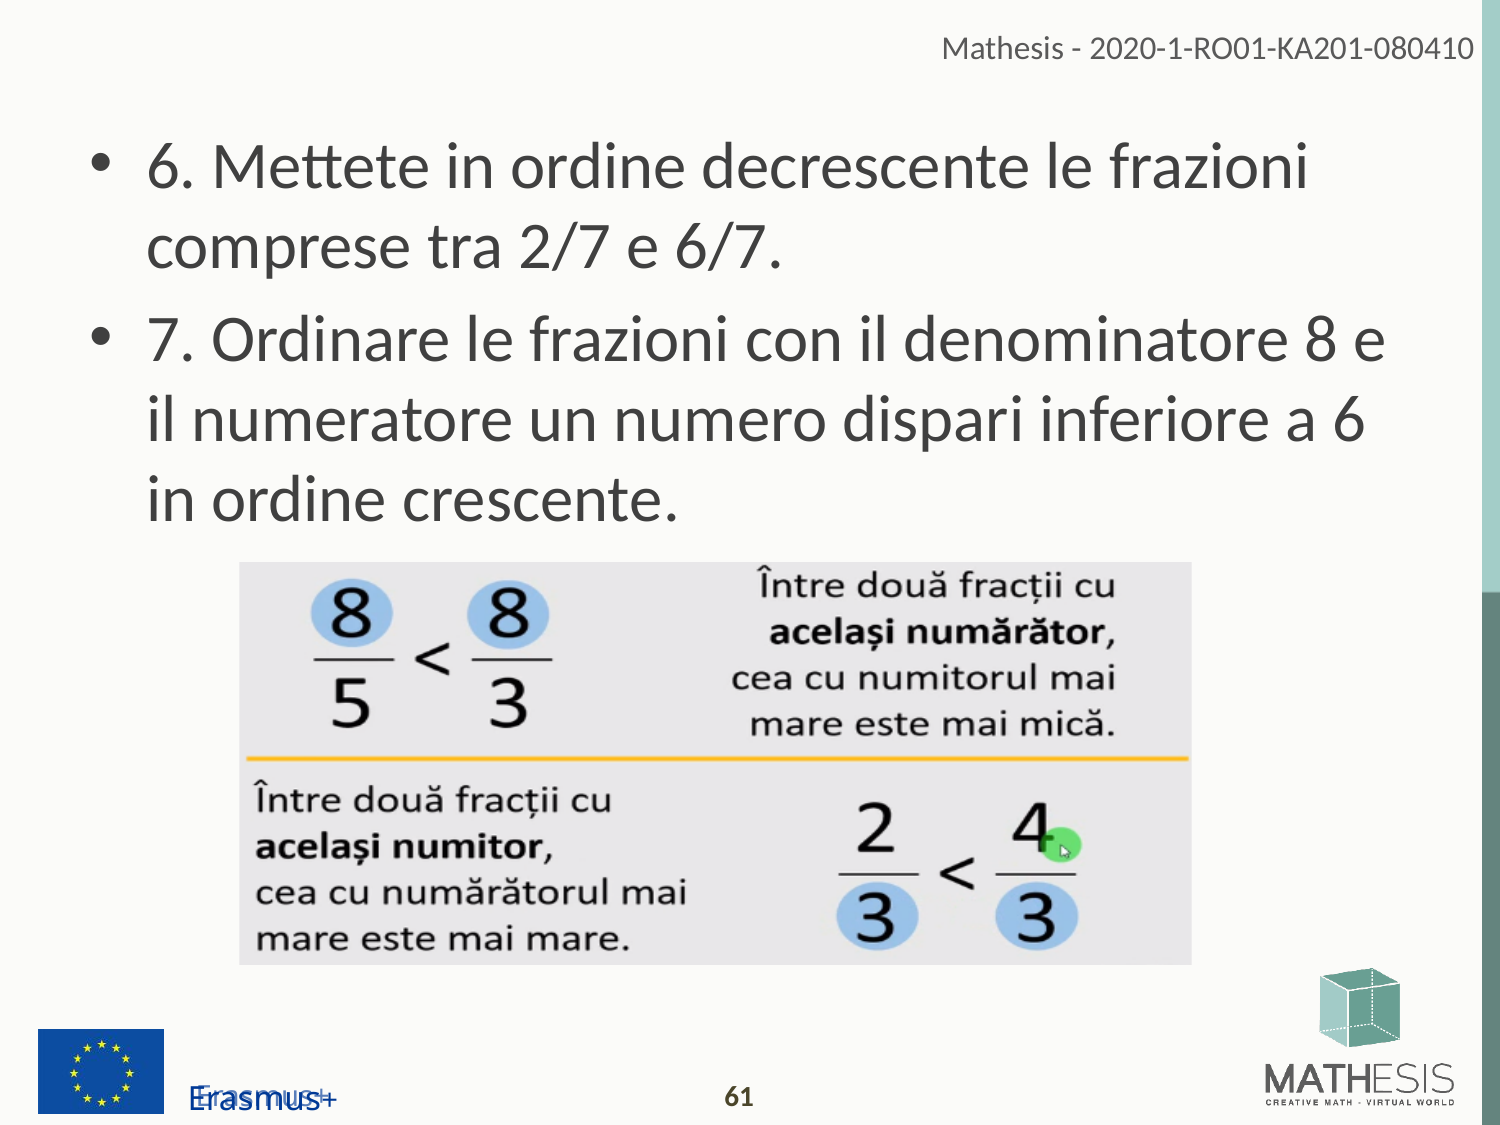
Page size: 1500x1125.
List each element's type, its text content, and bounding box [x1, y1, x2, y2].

list 6. Mettete in ordine decrescente le frazioni comprese tra 2/7 e 6/7. 7. Ordinare le frazioni con il denominatore 8 e il numeratore un numero dispari inferiore a 6 in ordine crescente. [75, 114, 1425, 1005]
picture [239, 562, 1192, 965]
picture [38, 1029, 164, 1114]
